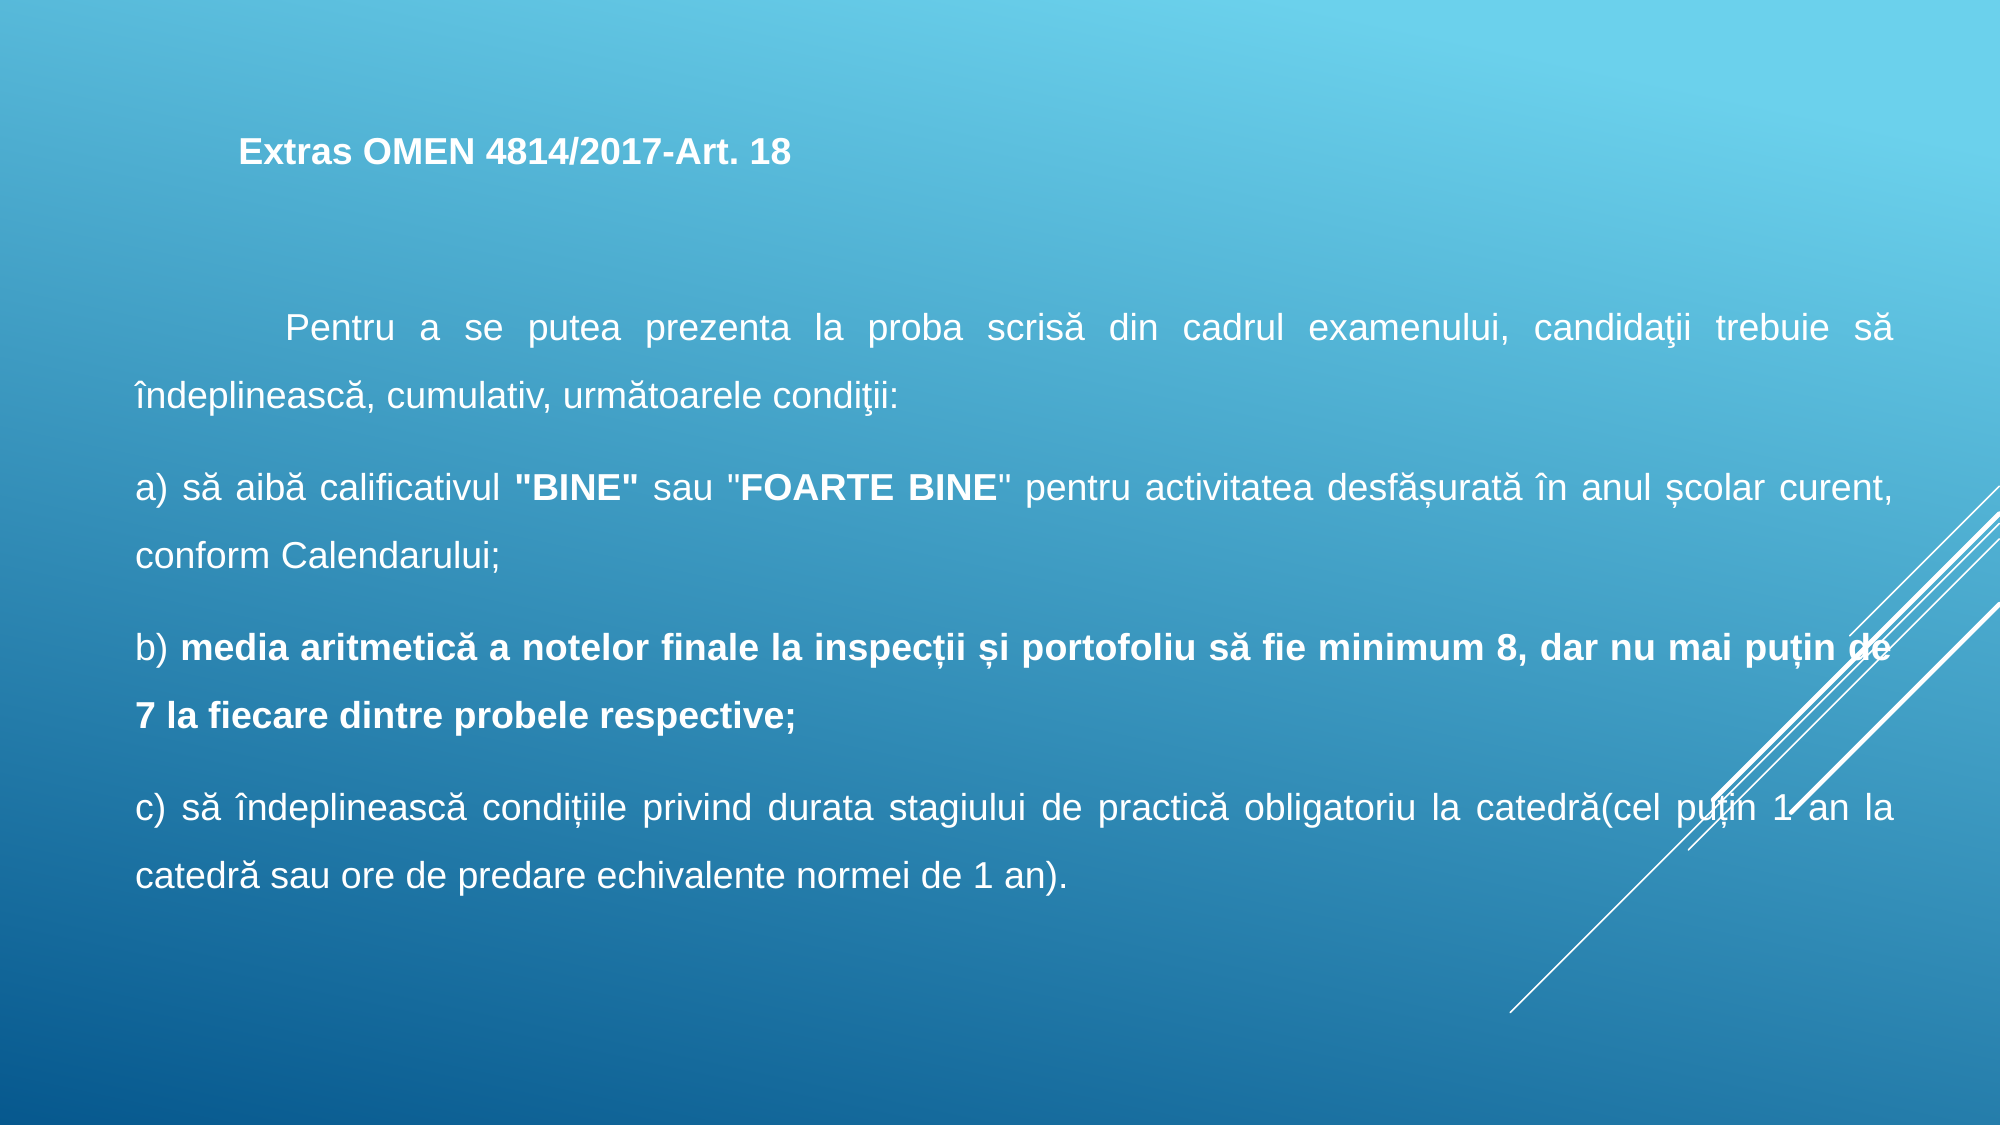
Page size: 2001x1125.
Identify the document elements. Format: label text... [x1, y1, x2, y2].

text_box Pentru a se putea prezenta la proba scrisă din cadrul examenului, candidaţii trebuie să îndeplinească, cumulativ, următoarele condiţii: a) să aibă calificativul "BINE" sau "FOARTE BINE" pentru activitatea desfășurată în anul școlar curent, conform Calendarului; b) media aritmetică a notelor finale la inspecții și portofoliu să fie minimum 8, dar nu mai puțin de 7 la fiecare dintre probele respective; c) să îndeplinească condițiile privind durata stagiului de practică obligatoriu la catedră(cel puțin 1 an la catedră sau ore de predare echivalente normei de 1 an). [120, 273, 1909, 904]
text_box Extras OMEN 4814/2017-Art. 18 [223, 119, 818, 180]
